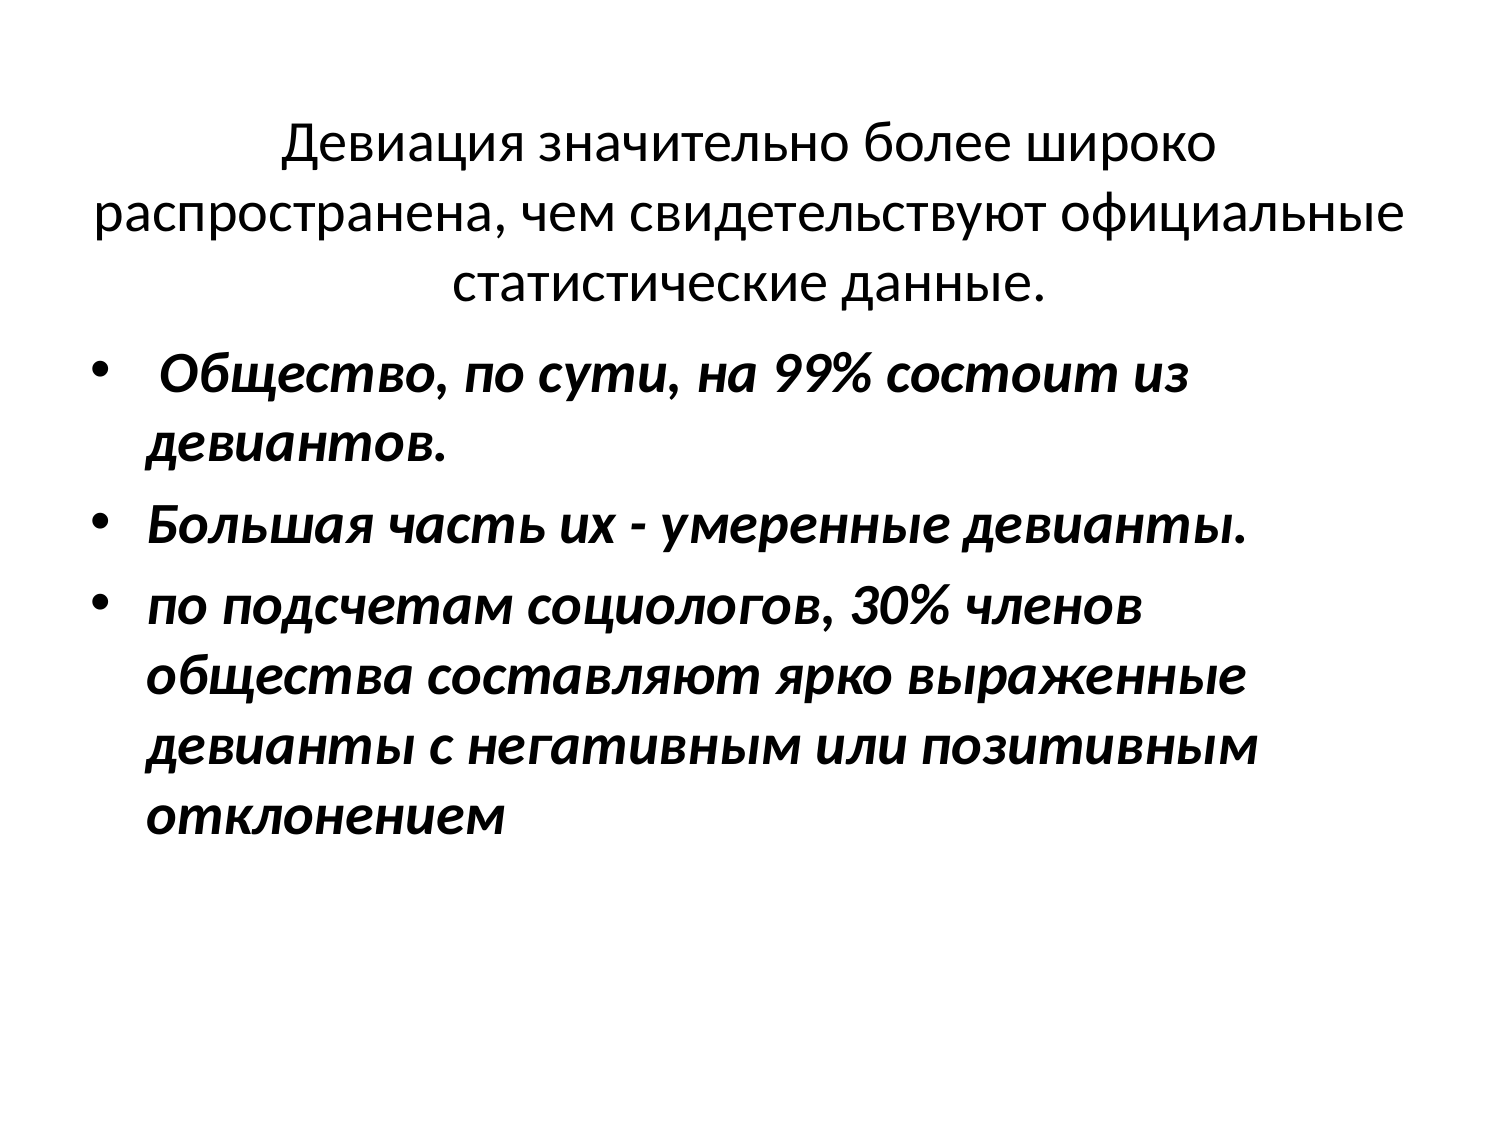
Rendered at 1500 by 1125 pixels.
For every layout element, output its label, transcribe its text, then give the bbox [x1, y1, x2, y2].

title Девиация значительно более широко распространена, чем свидетельствуют официальные статистические данные. [75, 78, 1425, 326]
list Общество, по сути, на 99% состоит из девиантов. Большая часть их - умеренные девианты. по подсчетам социологов, 30% членов общества составляют ярко выраженные девианты с негативным или позитивным отклонением [75, 326, 1425, 1005]
